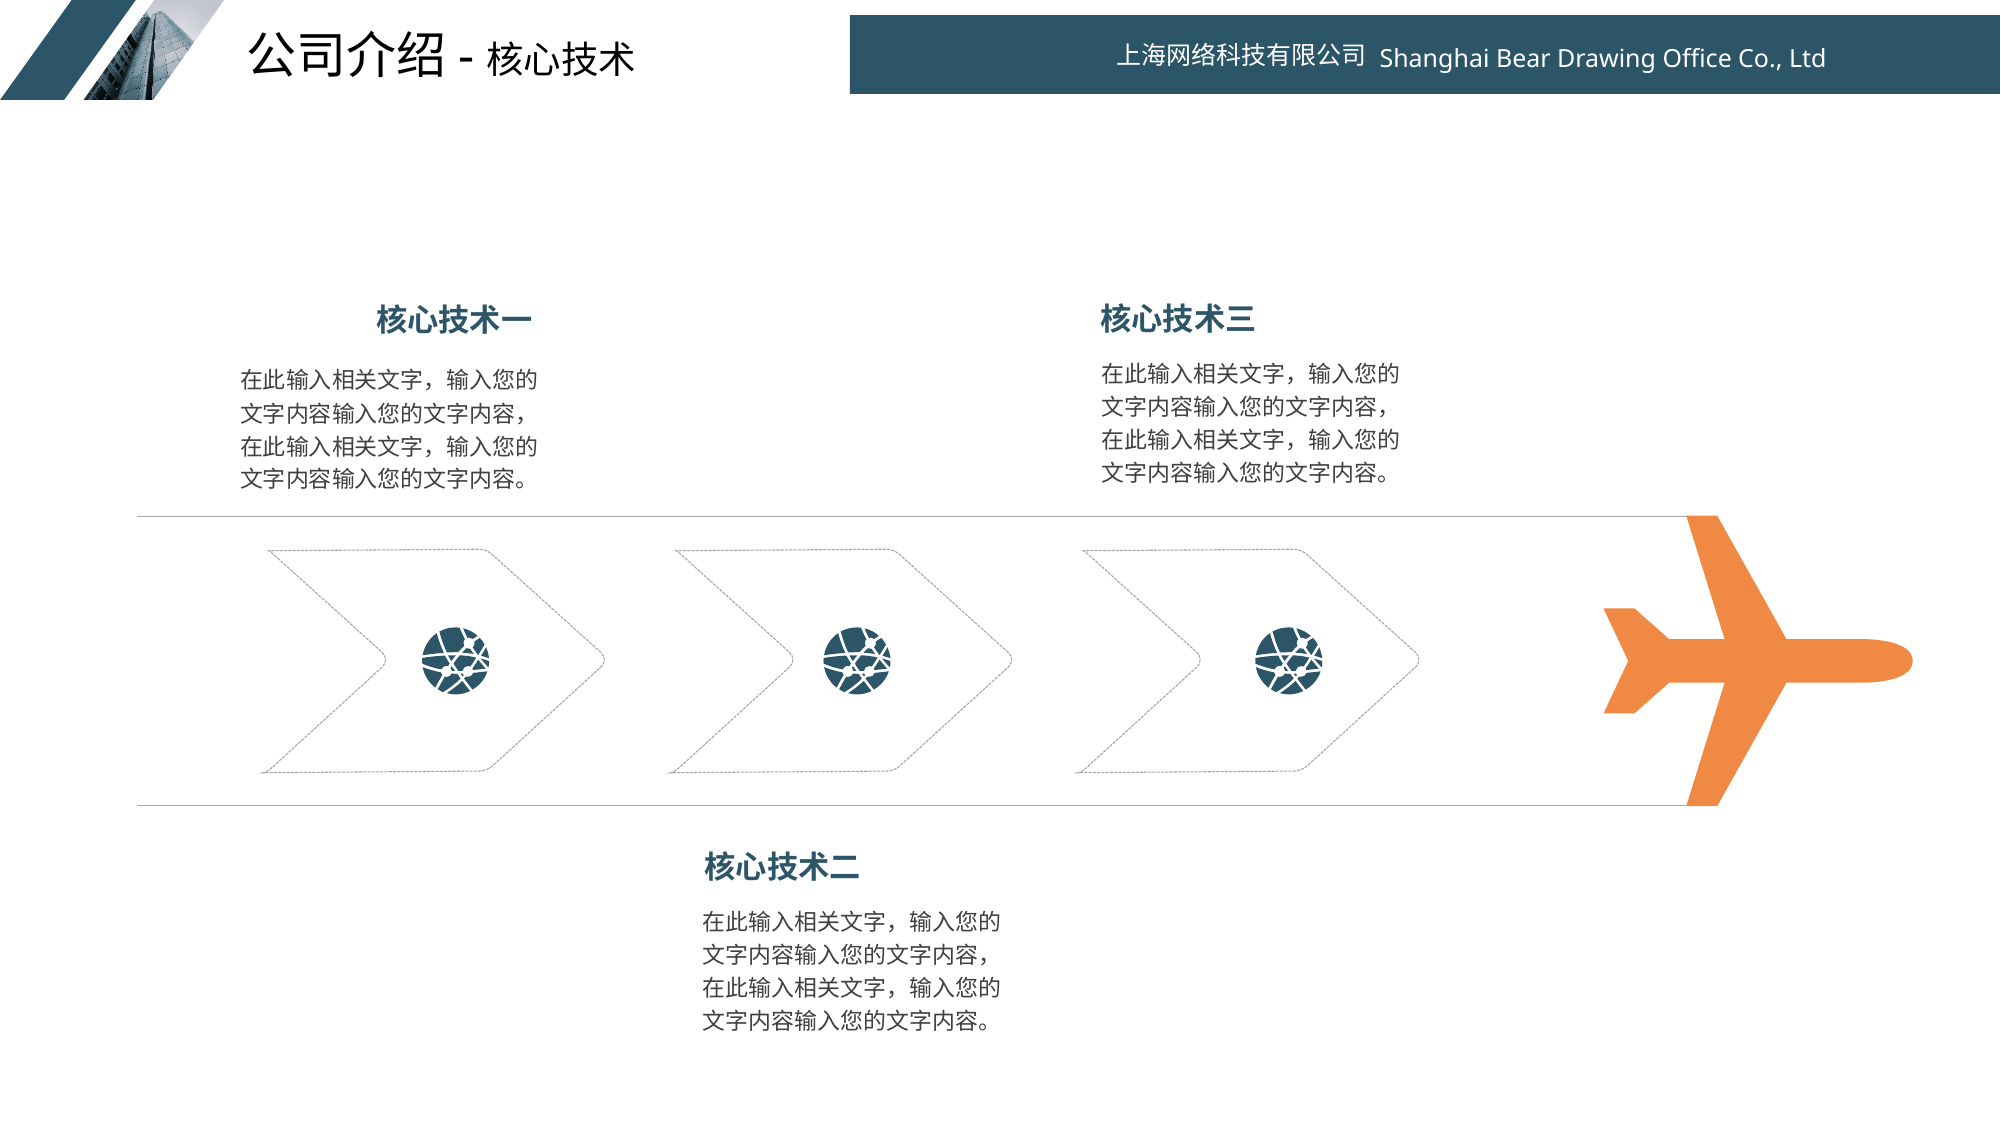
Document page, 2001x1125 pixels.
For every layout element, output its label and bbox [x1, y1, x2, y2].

text_box [1077, 549, 1419, 773]
text_box [1089, 294, 1413, 527]
text_box [822, 626, 892, 696]
text_box [1254, 626, 1324, 696]
text_box [1603, 515, 1913, 807]
text_box [228, 294, 551, 534]
text_box [900, 15, 2000, 94]
text_box [691, 841, 1014, 1075]
text_box [0, 0, 900, 100]
text_box [670, 549, 1012, 773]
text_box [421, 626, 491, 696]
text_box [263, 549, 605, 773]
